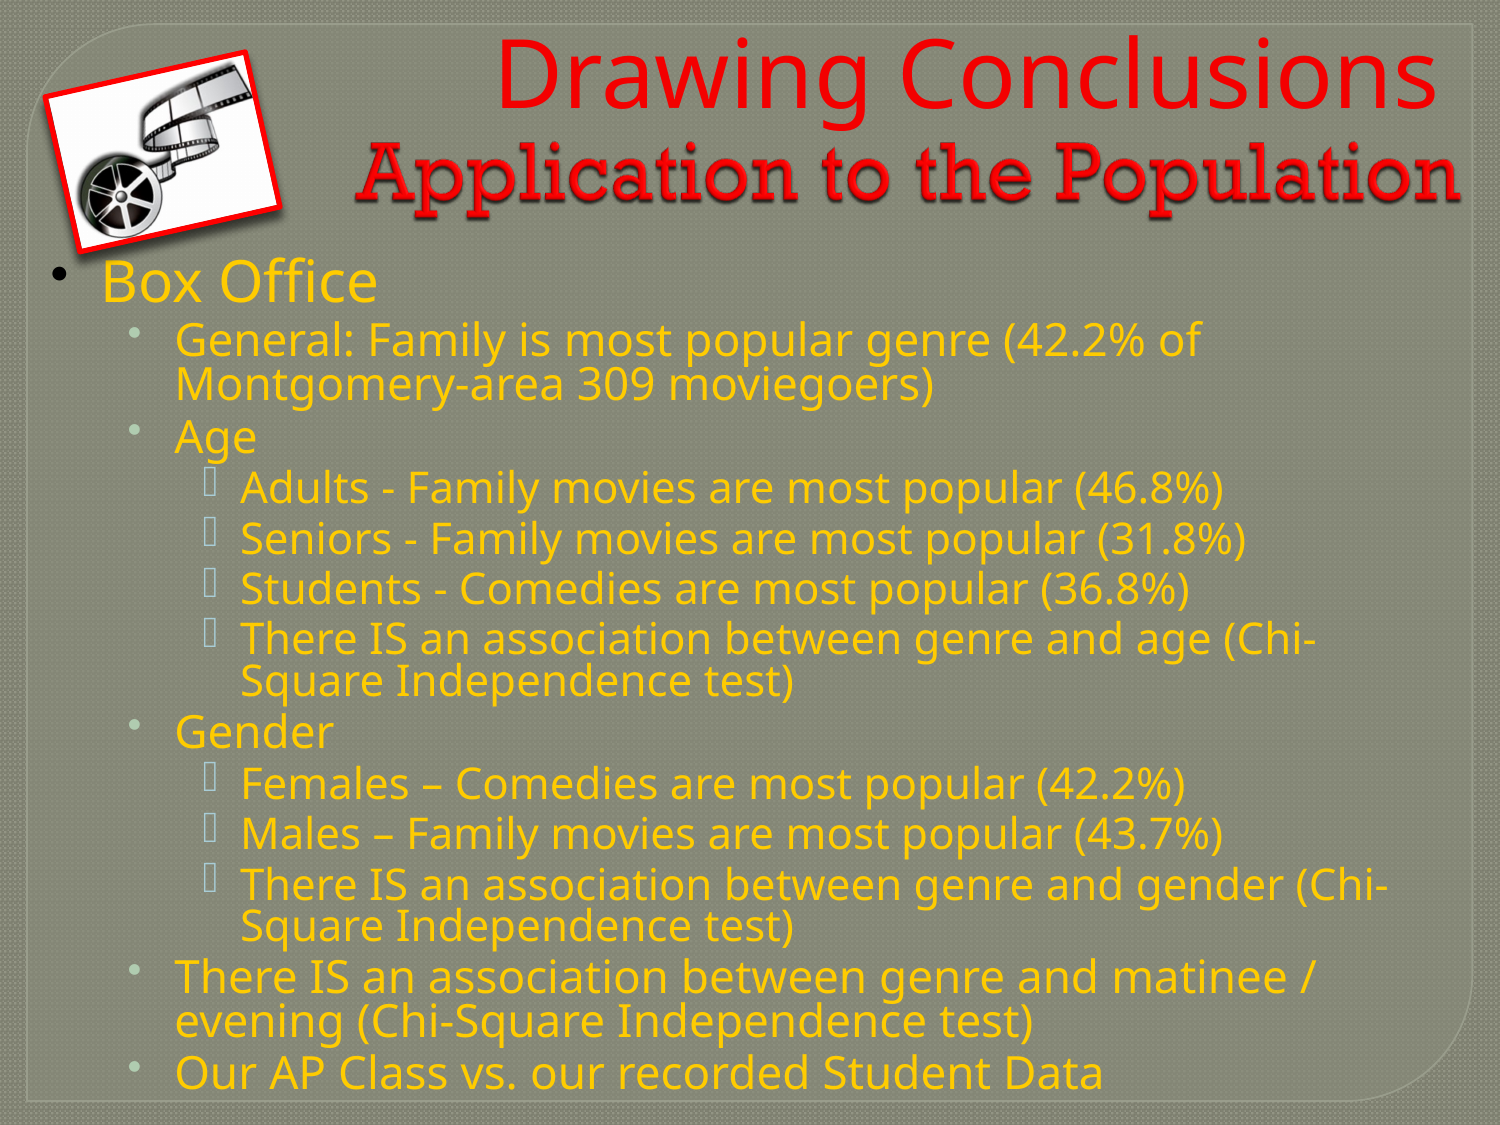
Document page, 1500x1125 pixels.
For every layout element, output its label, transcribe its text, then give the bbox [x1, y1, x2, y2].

list Box Office General: Family is most popular genre (42.2% of Montgomery-area 309 moviegoers) Age Adults - Family movies are most popular (46.8%) Seniors - Family movies are most popular (31.8%) Students - Comedies are most popular (36.8%) There IS an association between genre and age (Chi-Square Independence test) Gender Females – Comedies are most popular (42.2%) Males – Family movies are most popular (43.7%) There IS an association between genre and gender (Chi-Square Independence test) There IS an association between genre and matinee / evening (Chi-Square Independence test) Our AP Class vs. our recorded Student Data [37, 249, 1463, 1125]
title Drawing Conclusions [225, 0, 1455, 135]
picture [49, 56, 276, 248]
picture [299, 37, 1500, 228]
